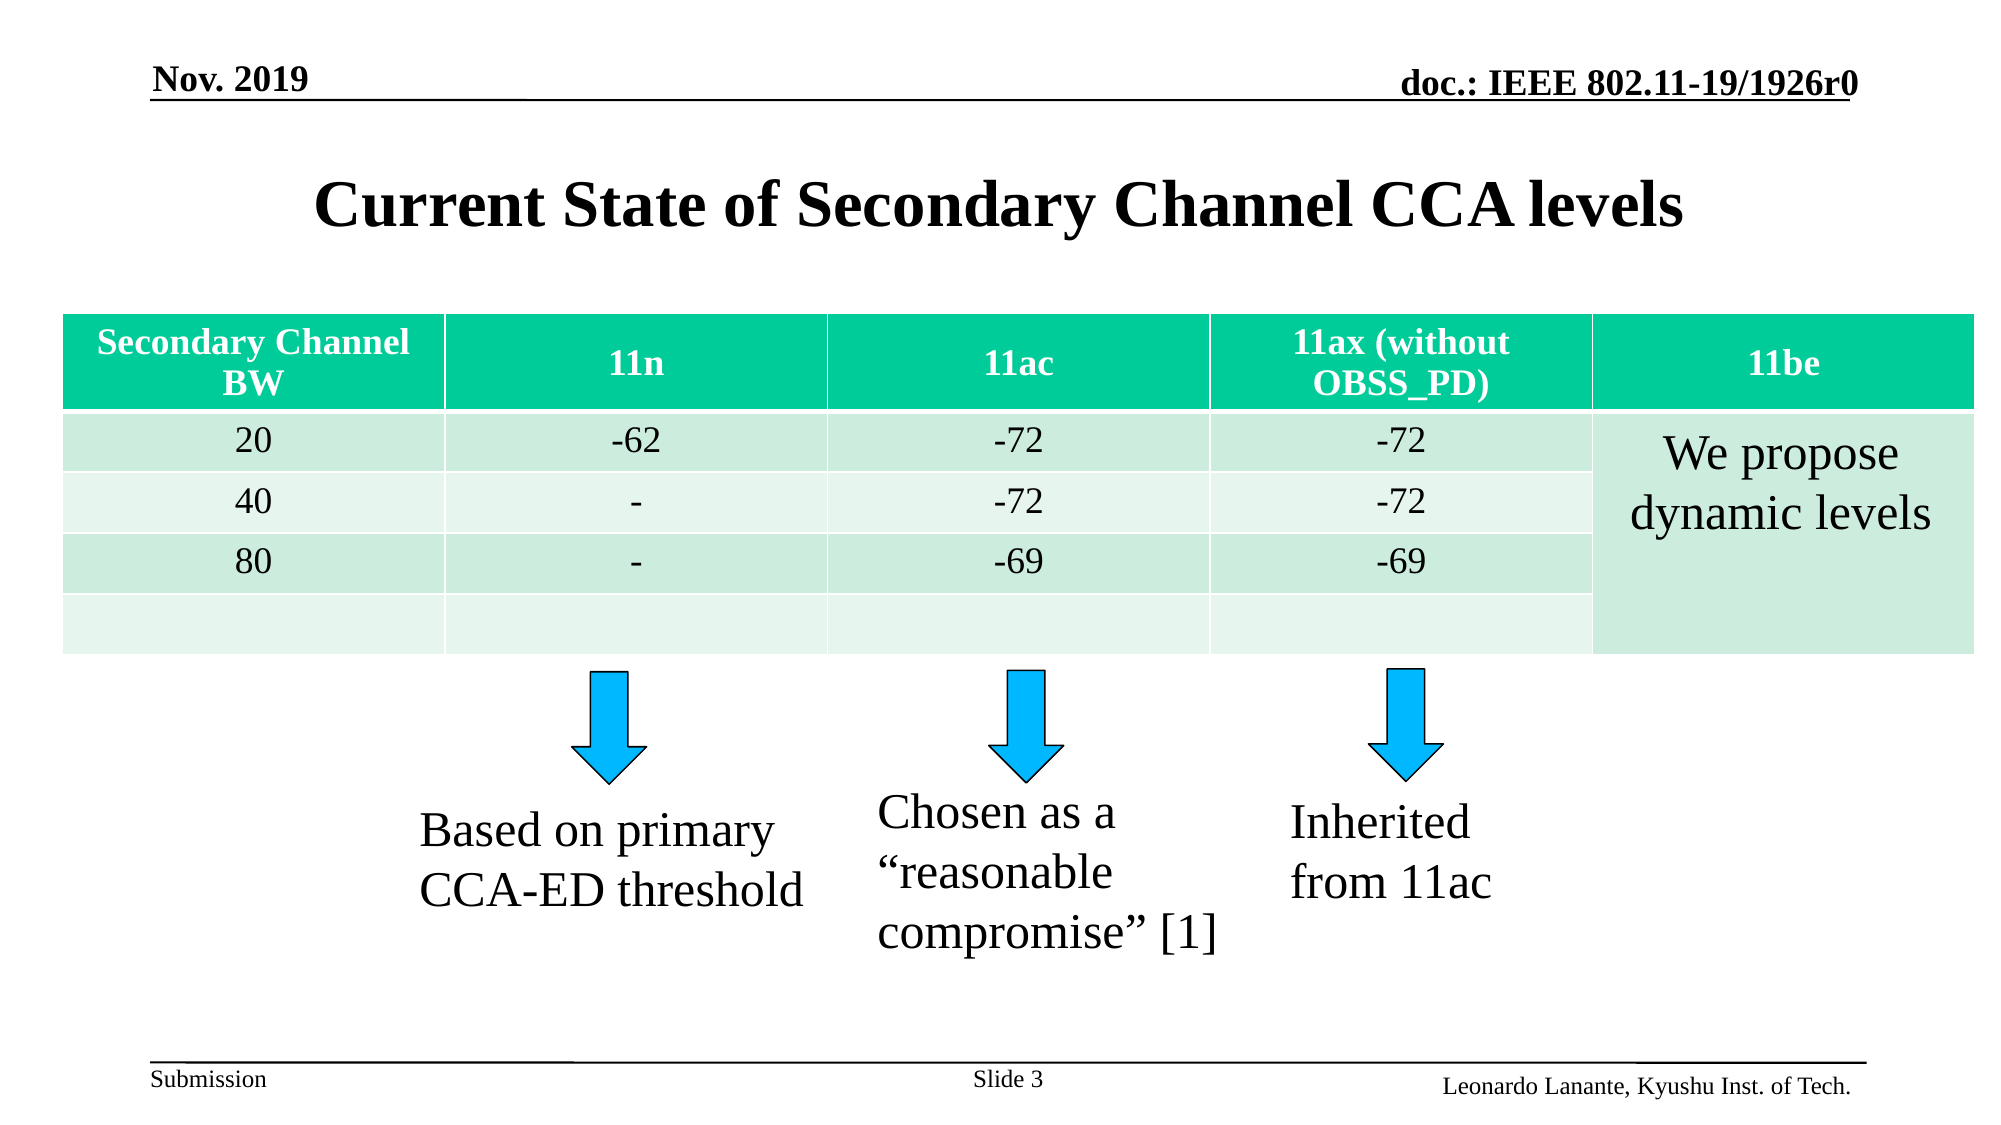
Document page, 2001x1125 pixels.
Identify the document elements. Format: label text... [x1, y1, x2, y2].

table_cell -72 [828, 414, 1209, 471]
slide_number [152, 54, 563, 100]
table_cell -72 [1211, 473, 1592, 532]
table_cell 40 [63, 473, 444, 532]
title Current State of Secondary Channel CCA levels [149, 112, 1850, 288]
table_header 11ac [828, 314, 1209, 409]
table_cell [446, 595, 827, 654]
text_box Chosen as a “reasonable compromise” [1] [862, 771, 1250, 966]
table_cell [1211, 595, 1592, 654]
table_cell [828, 595, 1209, 654]
text_box We propose dynamic levels [1599, 412, 1963, 548]
slide_number Slide 3 [950, 1061, 1067, 1123]
table_cell -69 [1211, 534, 1592, 593]
table_cell -72 [1211, 414, 1592, 471]
text_box Inherited from 11ac [1274, 781, 1588, 917]
table_cell [63, 595, 444, 654]
table_cell -69 [828, 534, 1209, 593]
text_box [571, 671, 647, 785]
table_header 11be [1593, 314, 1974, 409]
text_box Based on primary CCA-ED threshold [404, 788, 833, 924]
table_cell [1593, 414, 1974, 654]
text_box [988, 670, 1064, 783]
table_cell -62 [446, 414, 827, 471]
table_header 11ax (without OBSS_PD) [1211, 314, 1592, 409]
table_cell - [446, 473, 827, 532]
table_cell -72 [828, 473, 1209, 532]
table_header 11n [446, 314, 827, 409]
table_header Secondary Channel BW [63, 314, 444, 409]
table_cell 80 [63, 534, 444, 593]
footer Leonardo Lanante, Kyushu Inst. of Tech. [1155, 1069, 1853, 1100]
table_cell 20 [63, 414, 444, 471]
text_box [1368, 668, 1444, 781]
table_cell - [446, 534, 827, 593]
